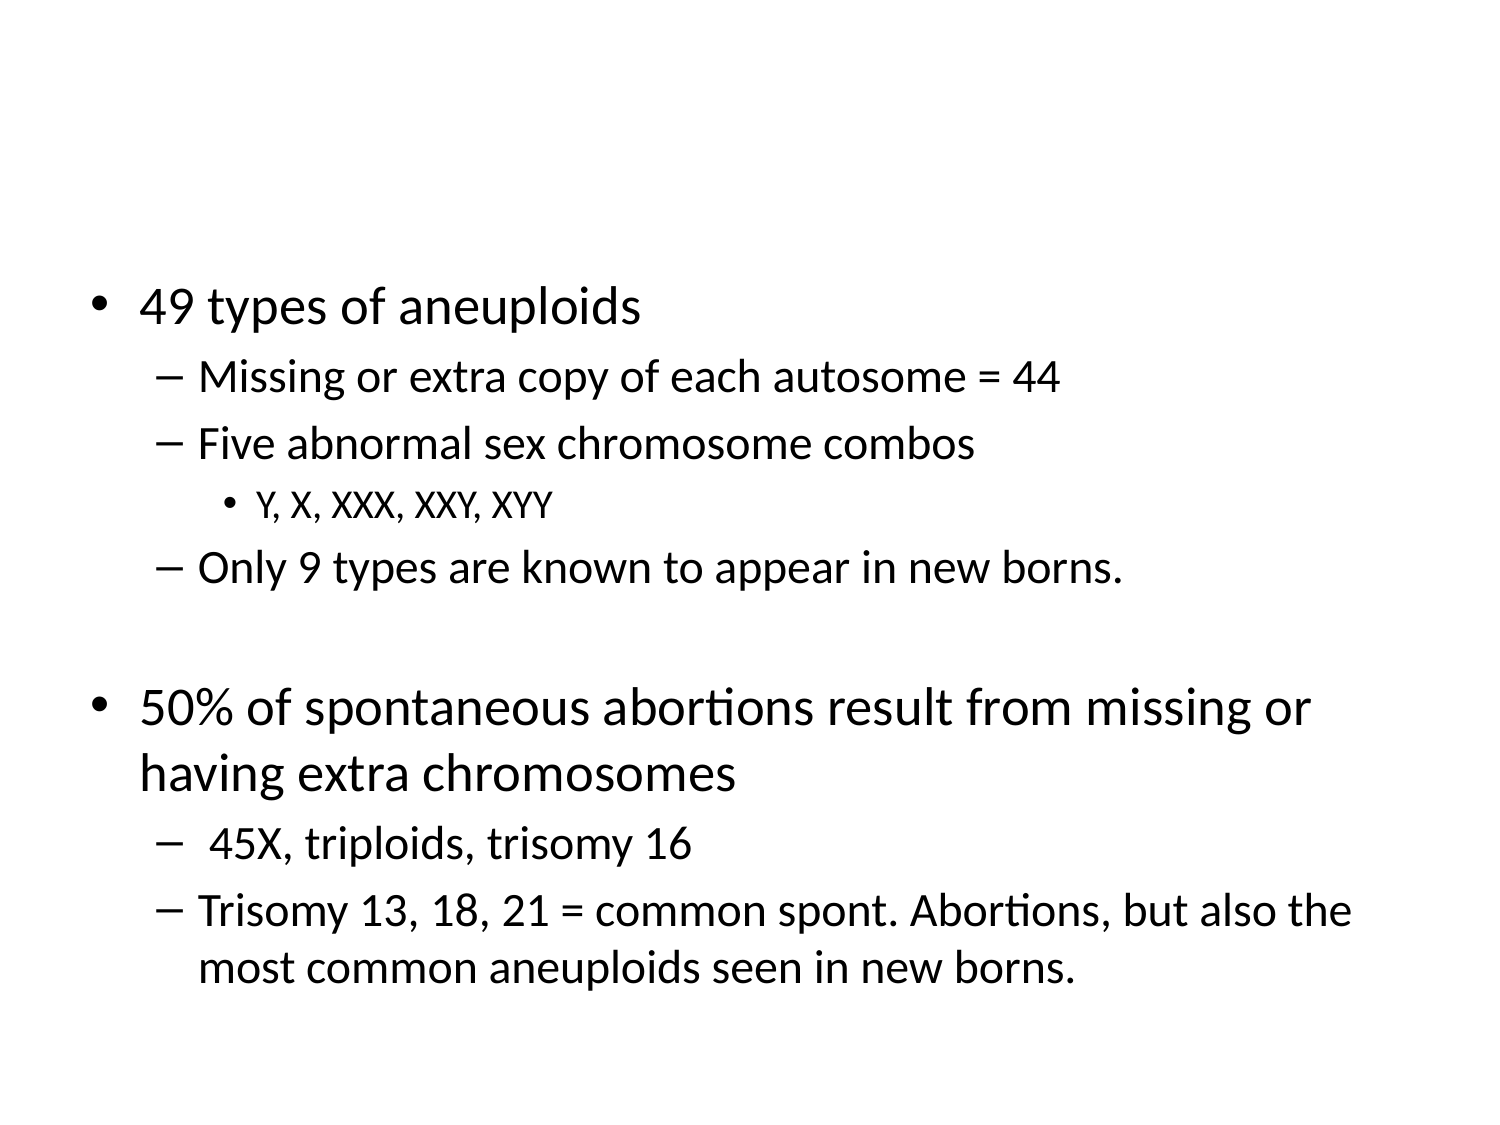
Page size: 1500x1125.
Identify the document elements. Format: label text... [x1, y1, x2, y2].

list 49 types of aneuploids Missing or extra copy of each autosome = 44 Five abnormal sex chromosome combos Y, X, XXX, XXY, XYY Only 9 types are known to appear in new borns. 50% of spontaneous abortions result from missing or having extra chromosomes 45X, triploids, trisomy 16 Trisomy 13, 18, 21 = common spont. Abortions, but also the most common aneuploids seen in new borns. [75, 262, 1425, 1005]
